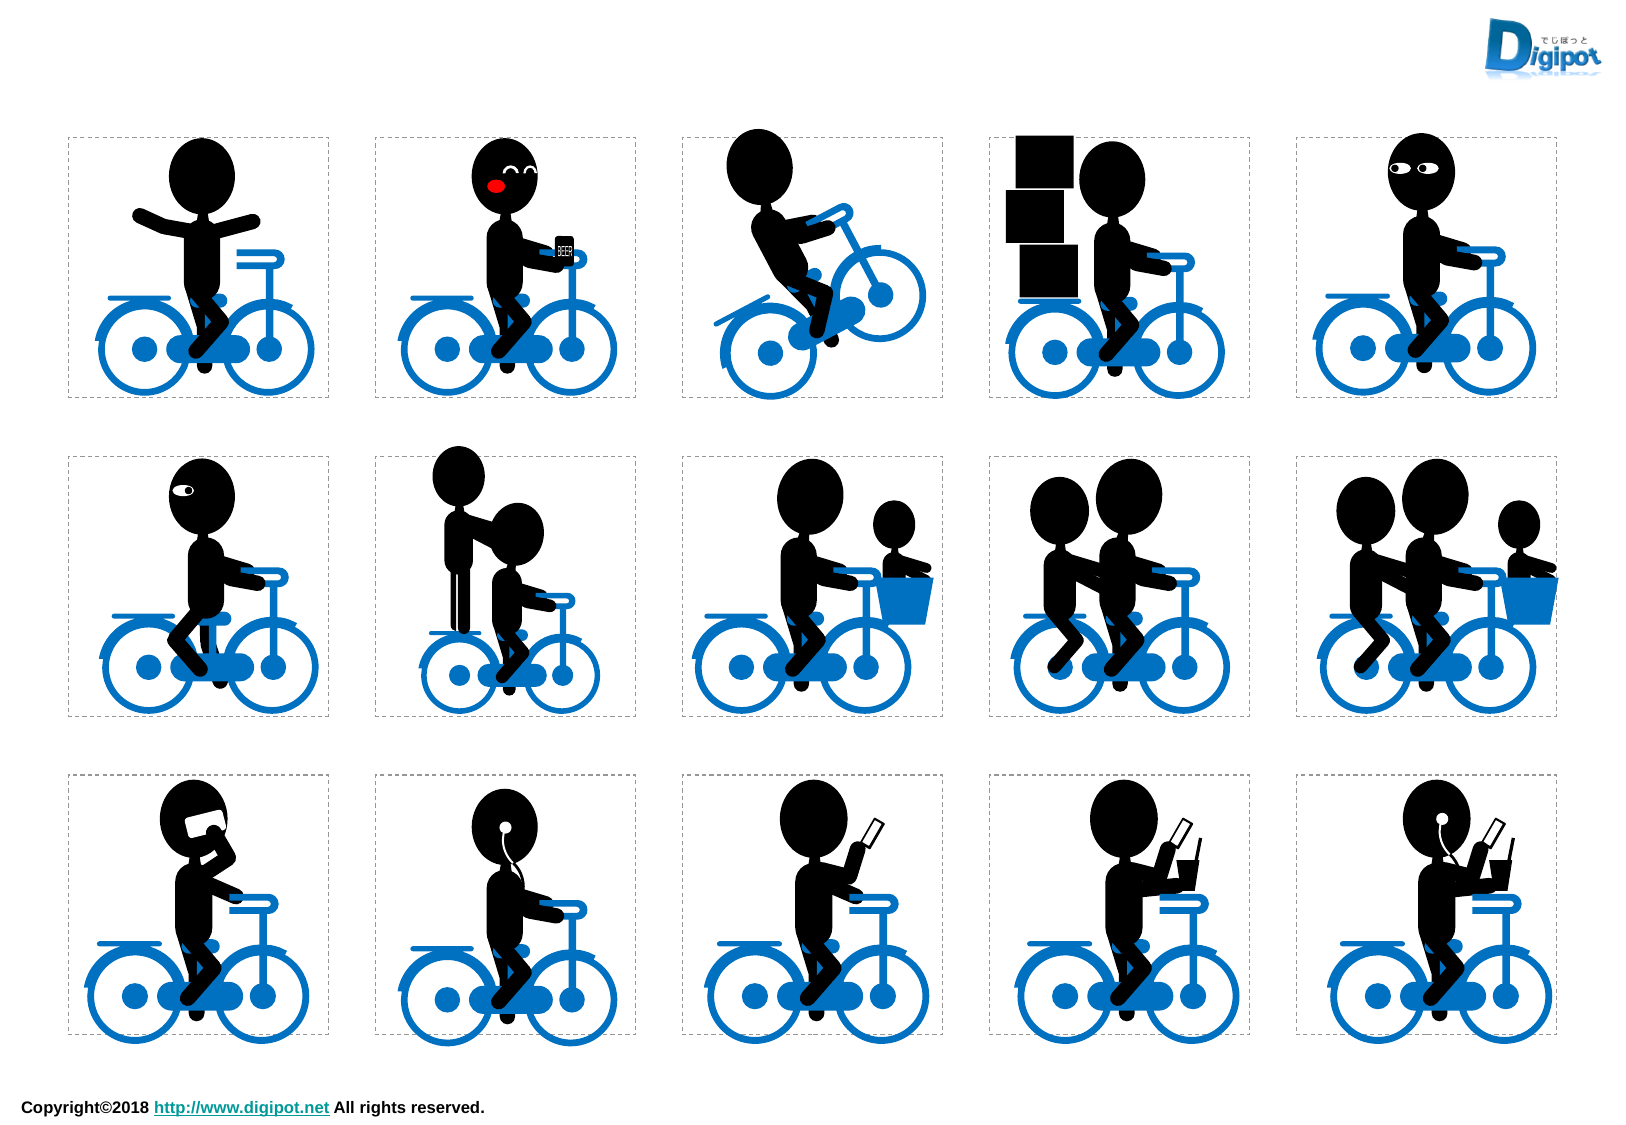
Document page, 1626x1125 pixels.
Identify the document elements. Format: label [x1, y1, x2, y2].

text_box [397, 788, 618, 1047]
text_box [703, 779, 930, 1045]
text_box [418, 445, 601, 715]
picture [1485, 18, 1602, 82]
text_box [94, 137, 315, 397]
text_box [694, 128, 915, 377]
text_box [1326, 779, 1553, 1045]
text_box [1010, 458, 1231, 715]
text_box [1004, 135, 1226, 400]
text_box [1312, 132, 1537, 396]
text_box [397, 137, 618, 397]
text_box [98, 458, 319, 715]
text_box [83, 779, 310, 1045]
text_box [1316, 458, 1559, 715]
text_box [1013, 779, 1240, 1045]
text_box [691, 458, 934, 715]
